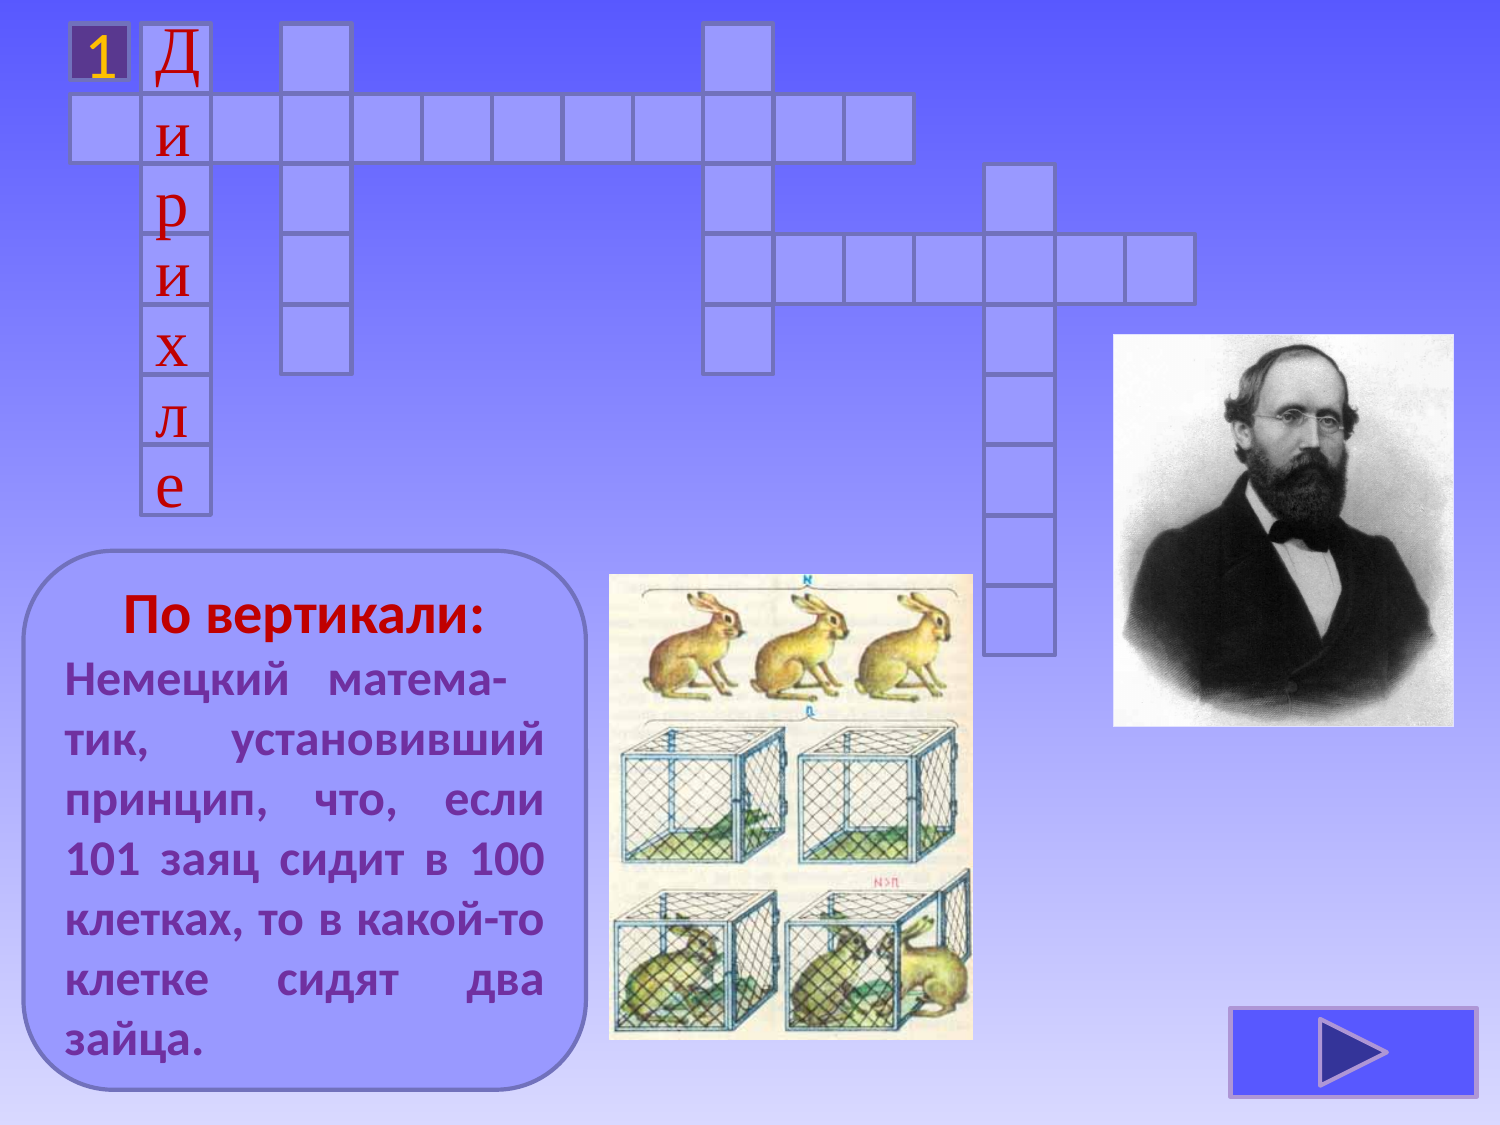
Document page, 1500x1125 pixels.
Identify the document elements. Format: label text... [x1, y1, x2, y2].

text_box р [140, 152, 211, 247]
text_box [701, 305, 775, 376]
text_box [279, 305, 354, 376]
text_box [1228, 1006, 1479, 1099]
text_box [846, 232, 916, 306]
text_box 1 [68, 21, 131, 82]
text_box и [140, 247, 211, 292]
text_box [354, 92, 420, 165]
text_box [982, 514, 1057, 587]
text_box [279, 21, 354, 95]
text_box [560, 92, 635, 165]
text_box [420, 92, 490, 165]
picture [609, 573, 973, 1040]
text_box [982, 236, 1057, 303]
text_box [982, 376, 1057, 447]
text_box е [140, 433, 211, 529]
text_box [1127, 232, 1197, 306]
text_box л [140, 388, 211, 433]
text_box [283, 95, 354, 162]
text_box [982, 587, 1057, 657]
text_box [701, 162, 775, 236]
text_box Д [141, 0, 217, 95]
text_box [775, 92, 846, 165]
text_box [279, 236, 354, 306]
text_box [279, 162, 354, 236]
text_box [1057, 232, 1127, 306]
text_box [982, 447, 1057, 514]
text_box [771, 232, 846, 306]
text_box х [140, 292, 211, 388]
text_box [982, 303, 1057, 376]
text_box [916, 232, 982, 306]
text_box [635, 92, 705, 165]
text_box [705, 95, 775, 162]
text_box [701, 236, 771, 306]
text_box и [140, 81, 211, 152]
text_box [68, 92, 139, 165]
text_box [846, 92, 916, 165]
text_box [490, 92, 560, 165]
text_box [211, 92, 283, 165]
picture [1113, 333, 1454, 727]
text_box [982, 162, 1057, 236]
text_box [701, 21, 775, 95]
text_box По вертикали: Немецкий матема- тик, установивший принцип, что, если 101 заяц сидит в 100 клетках, то в какой-то клетке сидят два зайца. [21, 548, 589, 1092]
